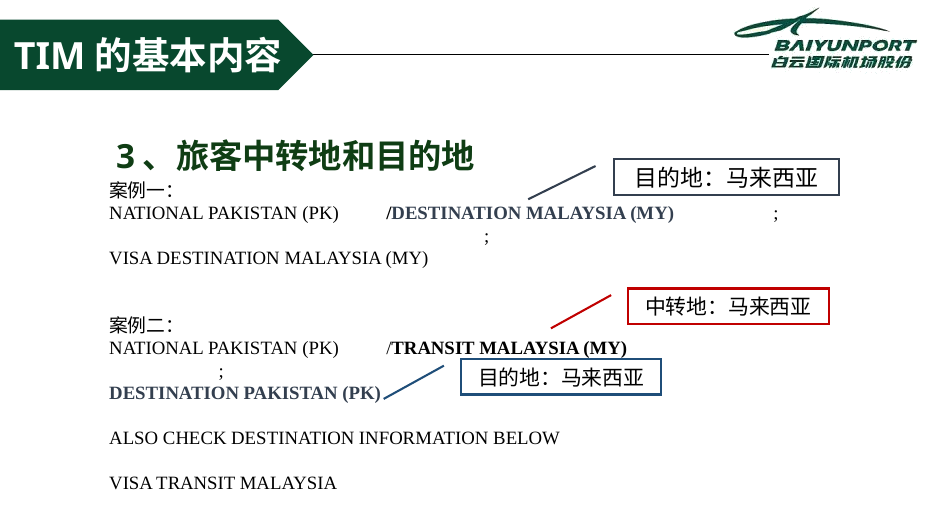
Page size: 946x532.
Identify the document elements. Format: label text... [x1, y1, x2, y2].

text_box TIM的基本内容 [0, 18, 315, 92]
text_box 案例一： NATIONAL PAKISTAN (PK) /DESTINATION MALAYSIA (MY) ; ; VISA DESTINATION MALAYSIA (MY) 案例二： NATIONAL PAKISTAN (PK) /TRANSIT MALAYSIA (MY) ; DESTINATION PAKISTAN (PK) ALSO CHECK DESTINATION INFORMATION BELOW VISA TRANSIT MALAYSIA [94, 171, 946, 532]
text_box 目的地：马来西亚 [527, 165, 597, 201]
text_box 目的地：马来西亚 [460, 358, 662, 396]
text_box 目的地：马来西亚 [613, 158, 840, 196]
text_box 3、旅客中转地和目的地 [101, 107, 846, 171]
text_box 目的地：马来西亚 [383, 364, 445, 400]
text_box 中转地：马来西亚 [627, 287, 830, 325]
picture [712, 0, 946, 78]
text_box 中转地：马来西亚 [550, 294, 612, 330]
